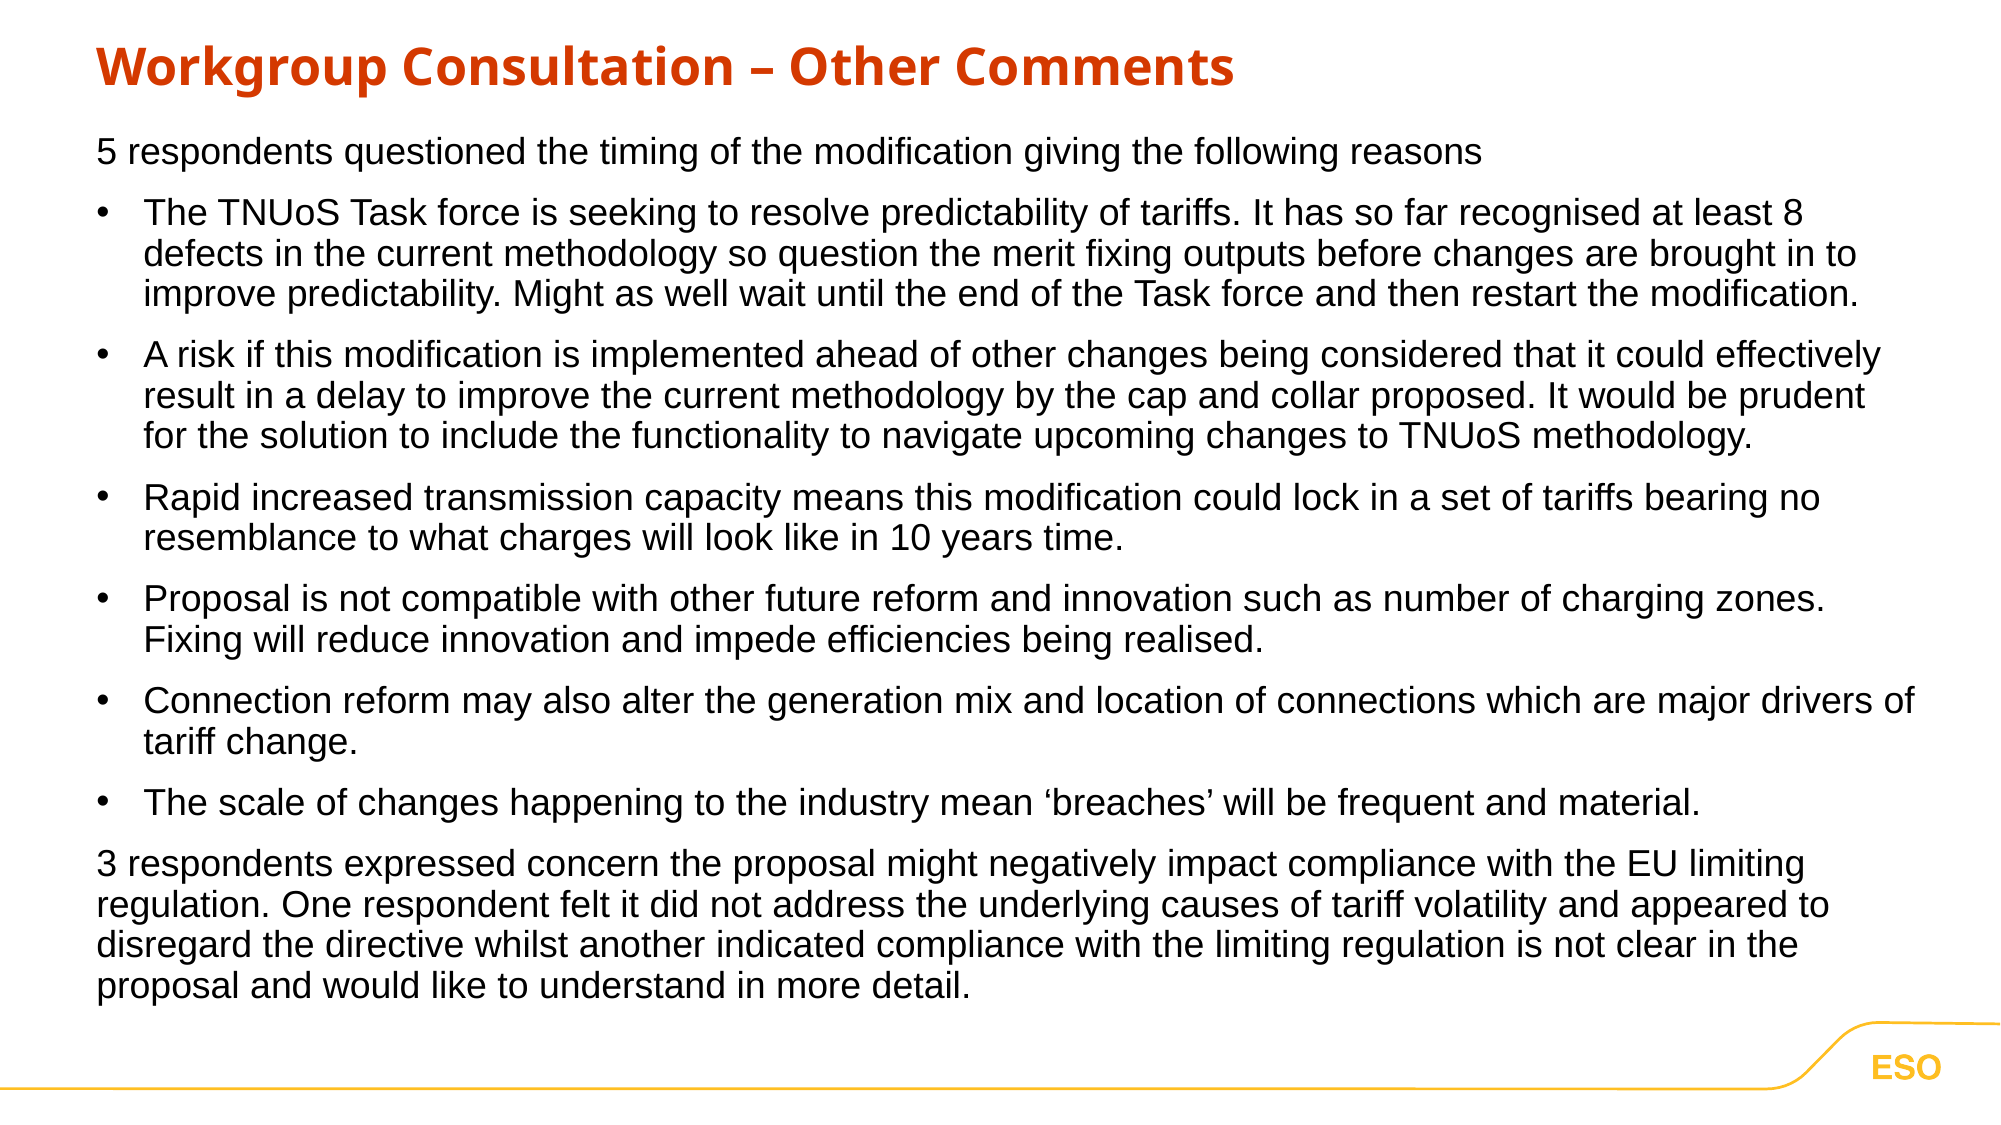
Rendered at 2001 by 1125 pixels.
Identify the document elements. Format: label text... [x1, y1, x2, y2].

list 5 respondents questioned the timing of the modification giving the following reasons The TNUoS Task force is seeking to resolve predictability of tariffs. It has so far recognised at least 8 defects in the current methodology so question the merit fixing outputs before changes are brought in to improve predictability. Might as well wait until the end of the Task force and then restart the modification. A risk if this modification is implemented ahead of other changes being considered that it could effectively result in a delay to improve the current methodology by the cap and collar proposed. It would be prudent for the solution to include the functionality to navigate upcoming changes to TNUoS methodology. Rapid increased transmission capacity means this modification could lock in a set of tariffs bearing no resemblance to what charges will look like in 10 years time. Proposal is not compatible with other future reform and innovation such as number of charging zones. Fixing will reduce innovation and impede efficiencies being realised. Connection reform may also alter the generation mix and location of connections which are major drivers of tariff change. The scale of changes happening to the industry mean ‘breaches’ will be frequent and material. 3 respondents expressed concern the proposal might negatively impact compliance with the EU limiting regulation. One respondent felt it did not address the underlying causes of tariff volatility and appeared to disregard the directive whilst another indicated compliance with the limiting regulation is not clear in the proposal and would like to understand in more detail. [81, 124, 1934, 1052]
title Workgroup Consultation – Other Comments [81, 33, 1934, 103]
picture [1873, 1054, 1941, 1080]
